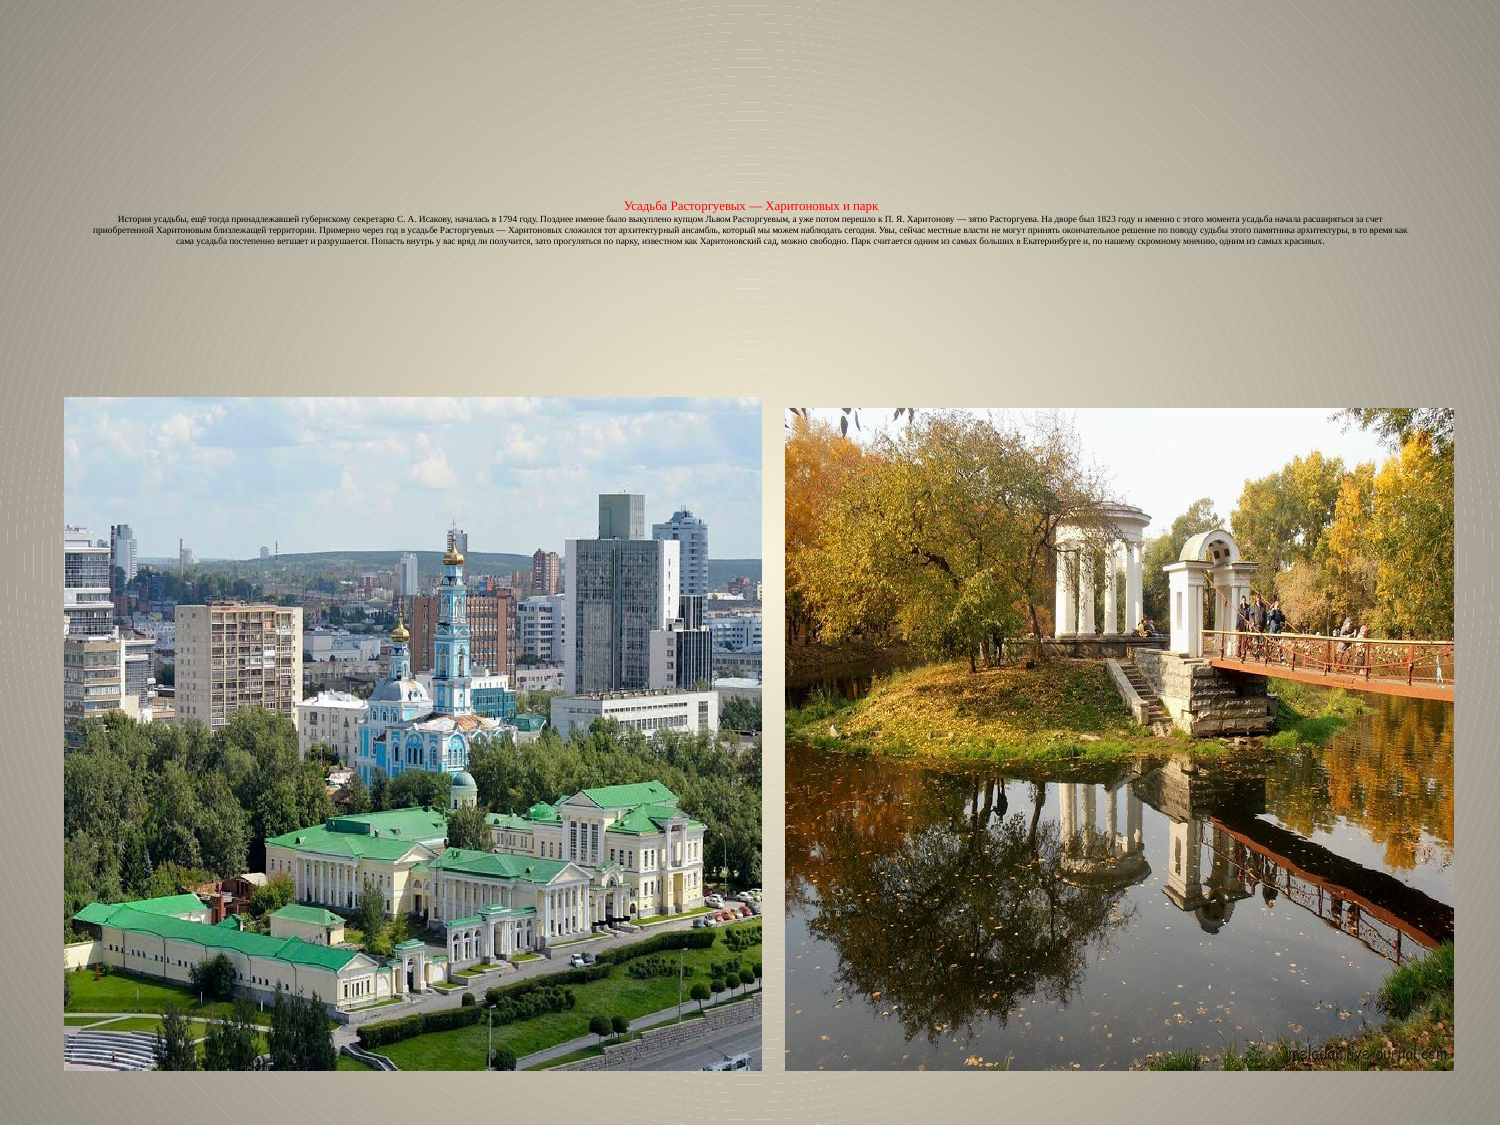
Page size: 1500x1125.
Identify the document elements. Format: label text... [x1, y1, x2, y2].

title Усадьба Расторгуевых — Харитоновых и парк История усадьбы, ещё тогда принадлежавшей губернскому секретарю С. А. Исакову, началась в 1794 году. Позднее имение было выкуплено купцом Львом Расторгуевым, а уже потом перешло к П. Я. Харитонову — зятю Расторгуева. На дворе был 1823 году и именно с этого момента усадьба начала расширяться за счет приобретенной Харитоновым близлежащей территории. Примерно через год в усадьбе Расторгуевых — Харитоновых сложился тот архитектурный ансамбль, который мы можем наблюдать сегодня. Увы, сейчас местные власти не могут принять окончательное решение по поводу судьбы этого памятника архитектуры, в то время как сама усадьба постепенно ветшает и разрушается. Попасть внутрь у вас вряд ли получится, зато прогуляться по парку, известном как Харитоновский сад, можно свободно. Парк считается одним из самых больших в Екатеринбурге и, по нашему скромному мнению, одним из самых красивых. [75, 184, 1425, 279]
picture [785, 408, 1454, 1071]
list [64, 396, 763, 1071]
